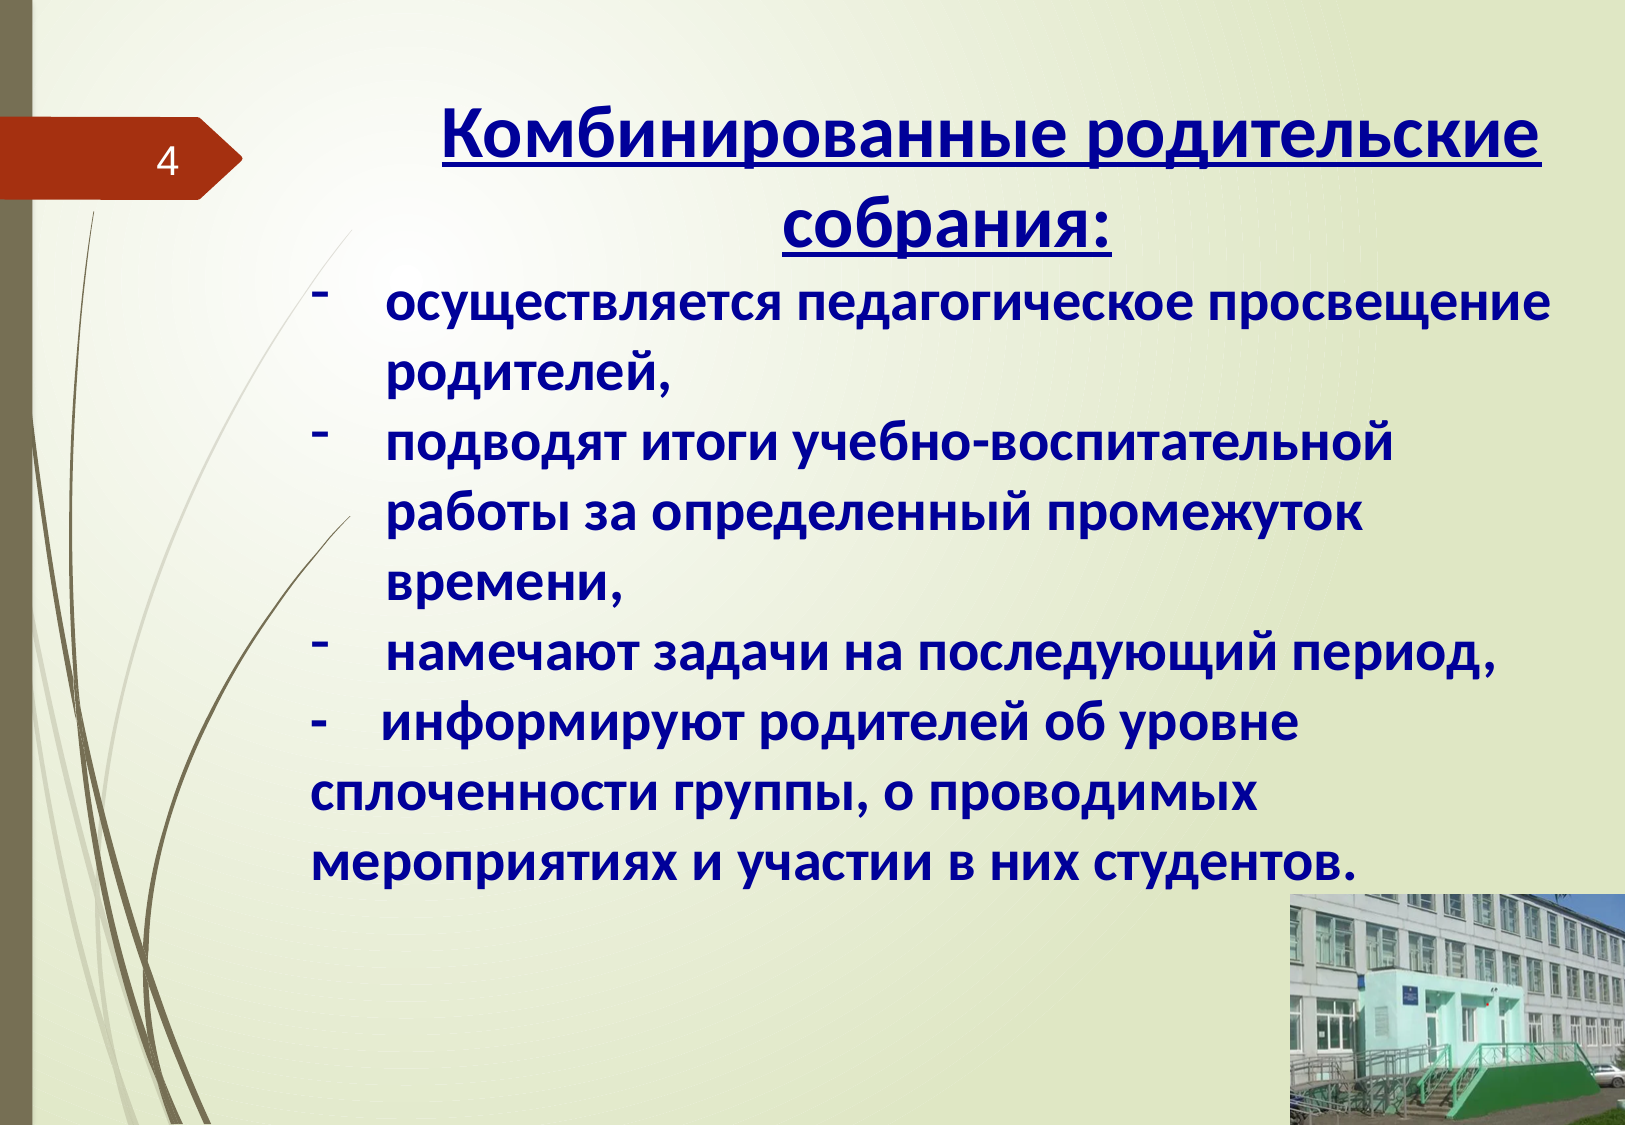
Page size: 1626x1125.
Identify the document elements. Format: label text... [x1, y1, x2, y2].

slide_number 4 [90, 129, 195, 190]
picture [1289, 894, 1625, 1125]
text_box Комбинированные родительские собрания: осуществляется педагогическое просвещение родителей, подводят итоги учебно-воспитательной работы за определенный промежуток времени, намечают задачи на последующий период, - информируют родителей об уровне сплоченности группы, о проводимых мероприятиях и участии в них студентов. [295, 75, 1599, 900]
